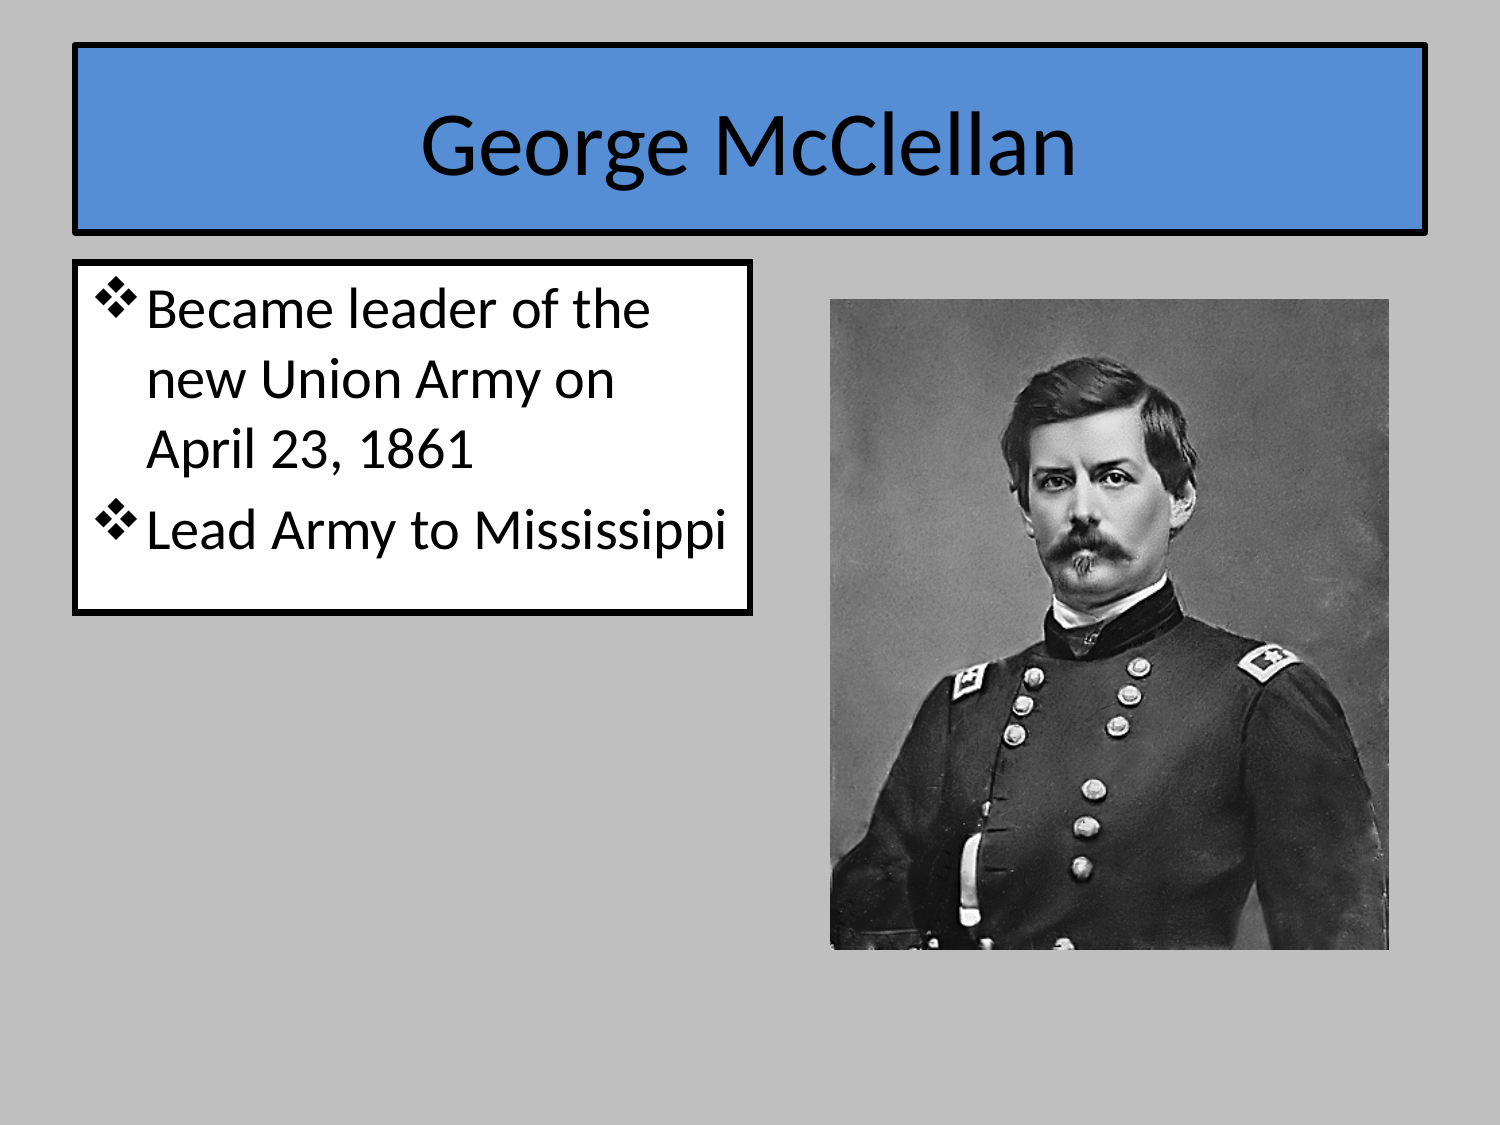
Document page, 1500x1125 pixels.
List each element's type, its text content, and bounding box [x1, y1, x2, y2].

list Became leader of the new Union Army on April 23, 1861 Lead Army to Mississippi [75, 262, 750, 613]
picture [830, 299, 1390, 951]
title George McClellan [75, 45, 1425, 233]
